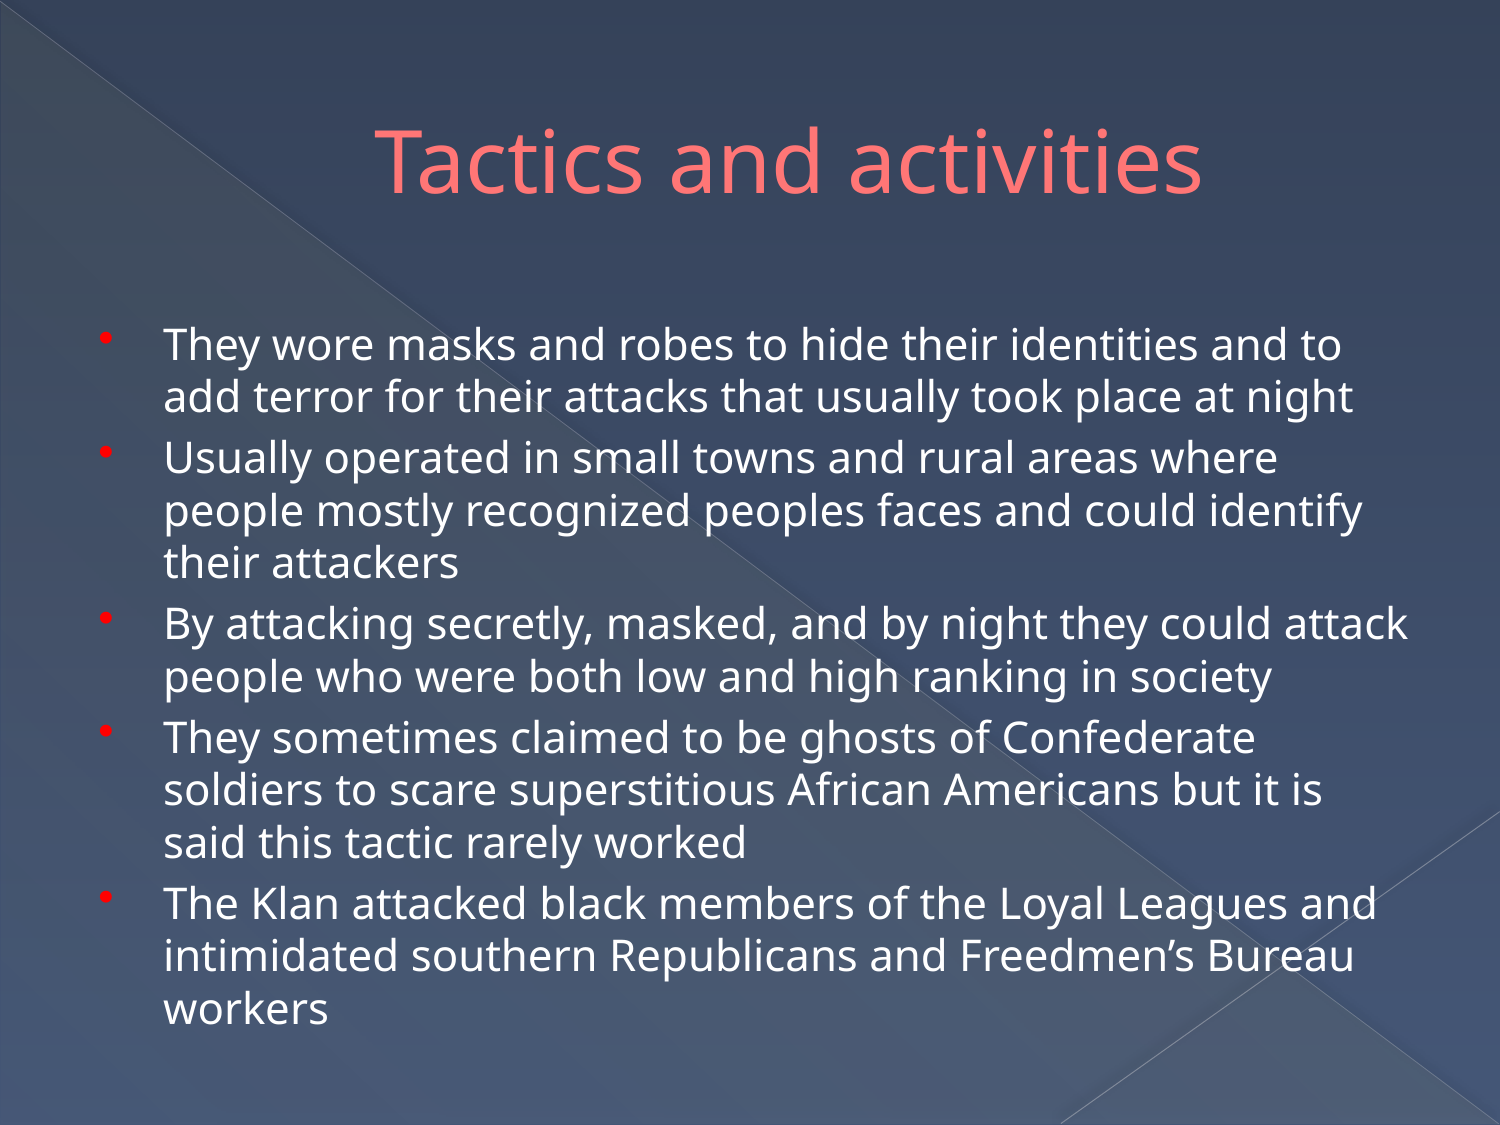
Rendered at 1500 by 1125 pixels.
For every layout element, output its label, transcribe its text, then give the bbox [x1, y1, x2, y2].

list They wore masks and robes to hide their identities and to add terror for their attacks that usually took place at night Usually operated in small towns and rural areas where people mostly recognized peoples faces and could identify their attackers By attacking secretly, masked, and by night they could attack people who were both low and high ranking in society They sometimes claimed to be ghosts of Confederate soldiers to scare superstitious African Americans but it is said this tactic rarely worked The Klan attacked black members of the Loyal Leagues and intimidated southern Republicans and Freedmen’s Bureau workers [75, 308, 1425, 1059]
title Tactics and activities [75, 43, 1425, 274]
